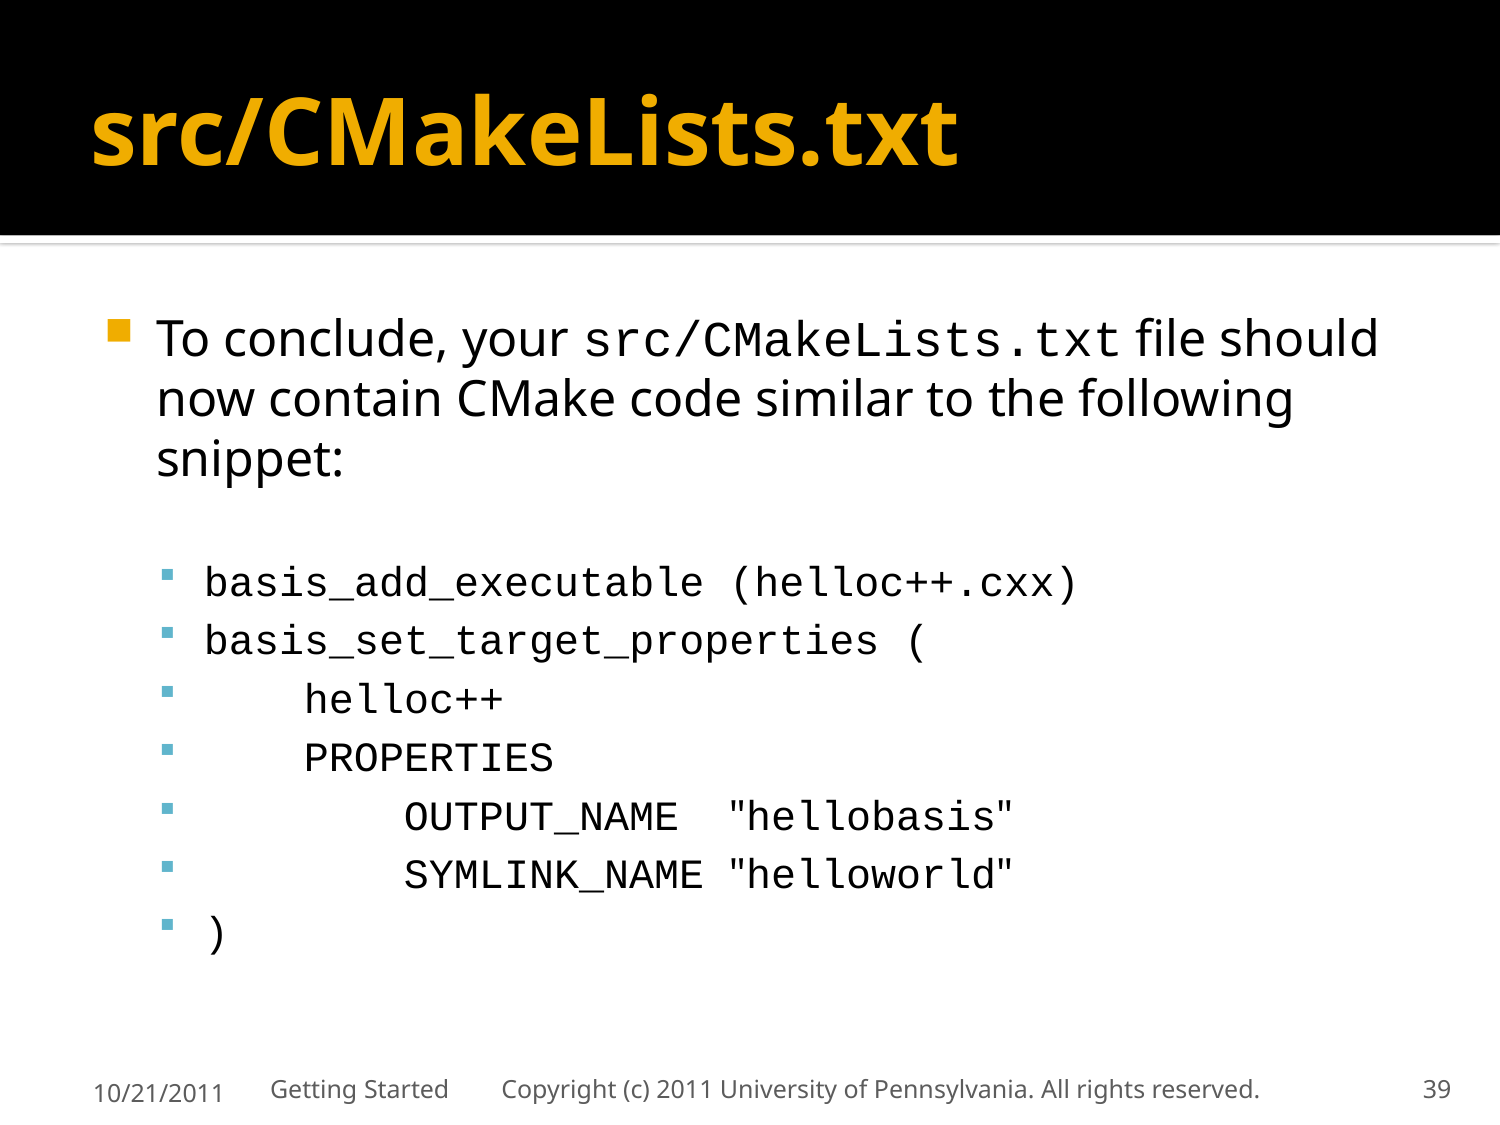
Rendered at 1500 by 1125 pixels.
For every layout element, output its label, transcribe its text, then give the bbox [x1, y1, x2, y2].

slide_number 39 [1345, 1062, 1467, 1108]
title src/CMakeLists.txt [75, 25, 1425, 231]
list To conclude, your src/CMakeLists.txt file should now contain CMake code similar to the following snippet: basis_add_executable (helloc++.cxx) basis_set_target_properties ( helloc++ PROPERTIES OUTPUT_NAME "hellobasis" SYMLINK_NAME "helloworld" ) [75, 291, 1425, 1050]
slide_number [75, 1062, 238, 1108]
footer Getting Started Copyright (c) 2011 University of Pennsylvania. All rights reserved. [262, 1062, 1337, 1108]
